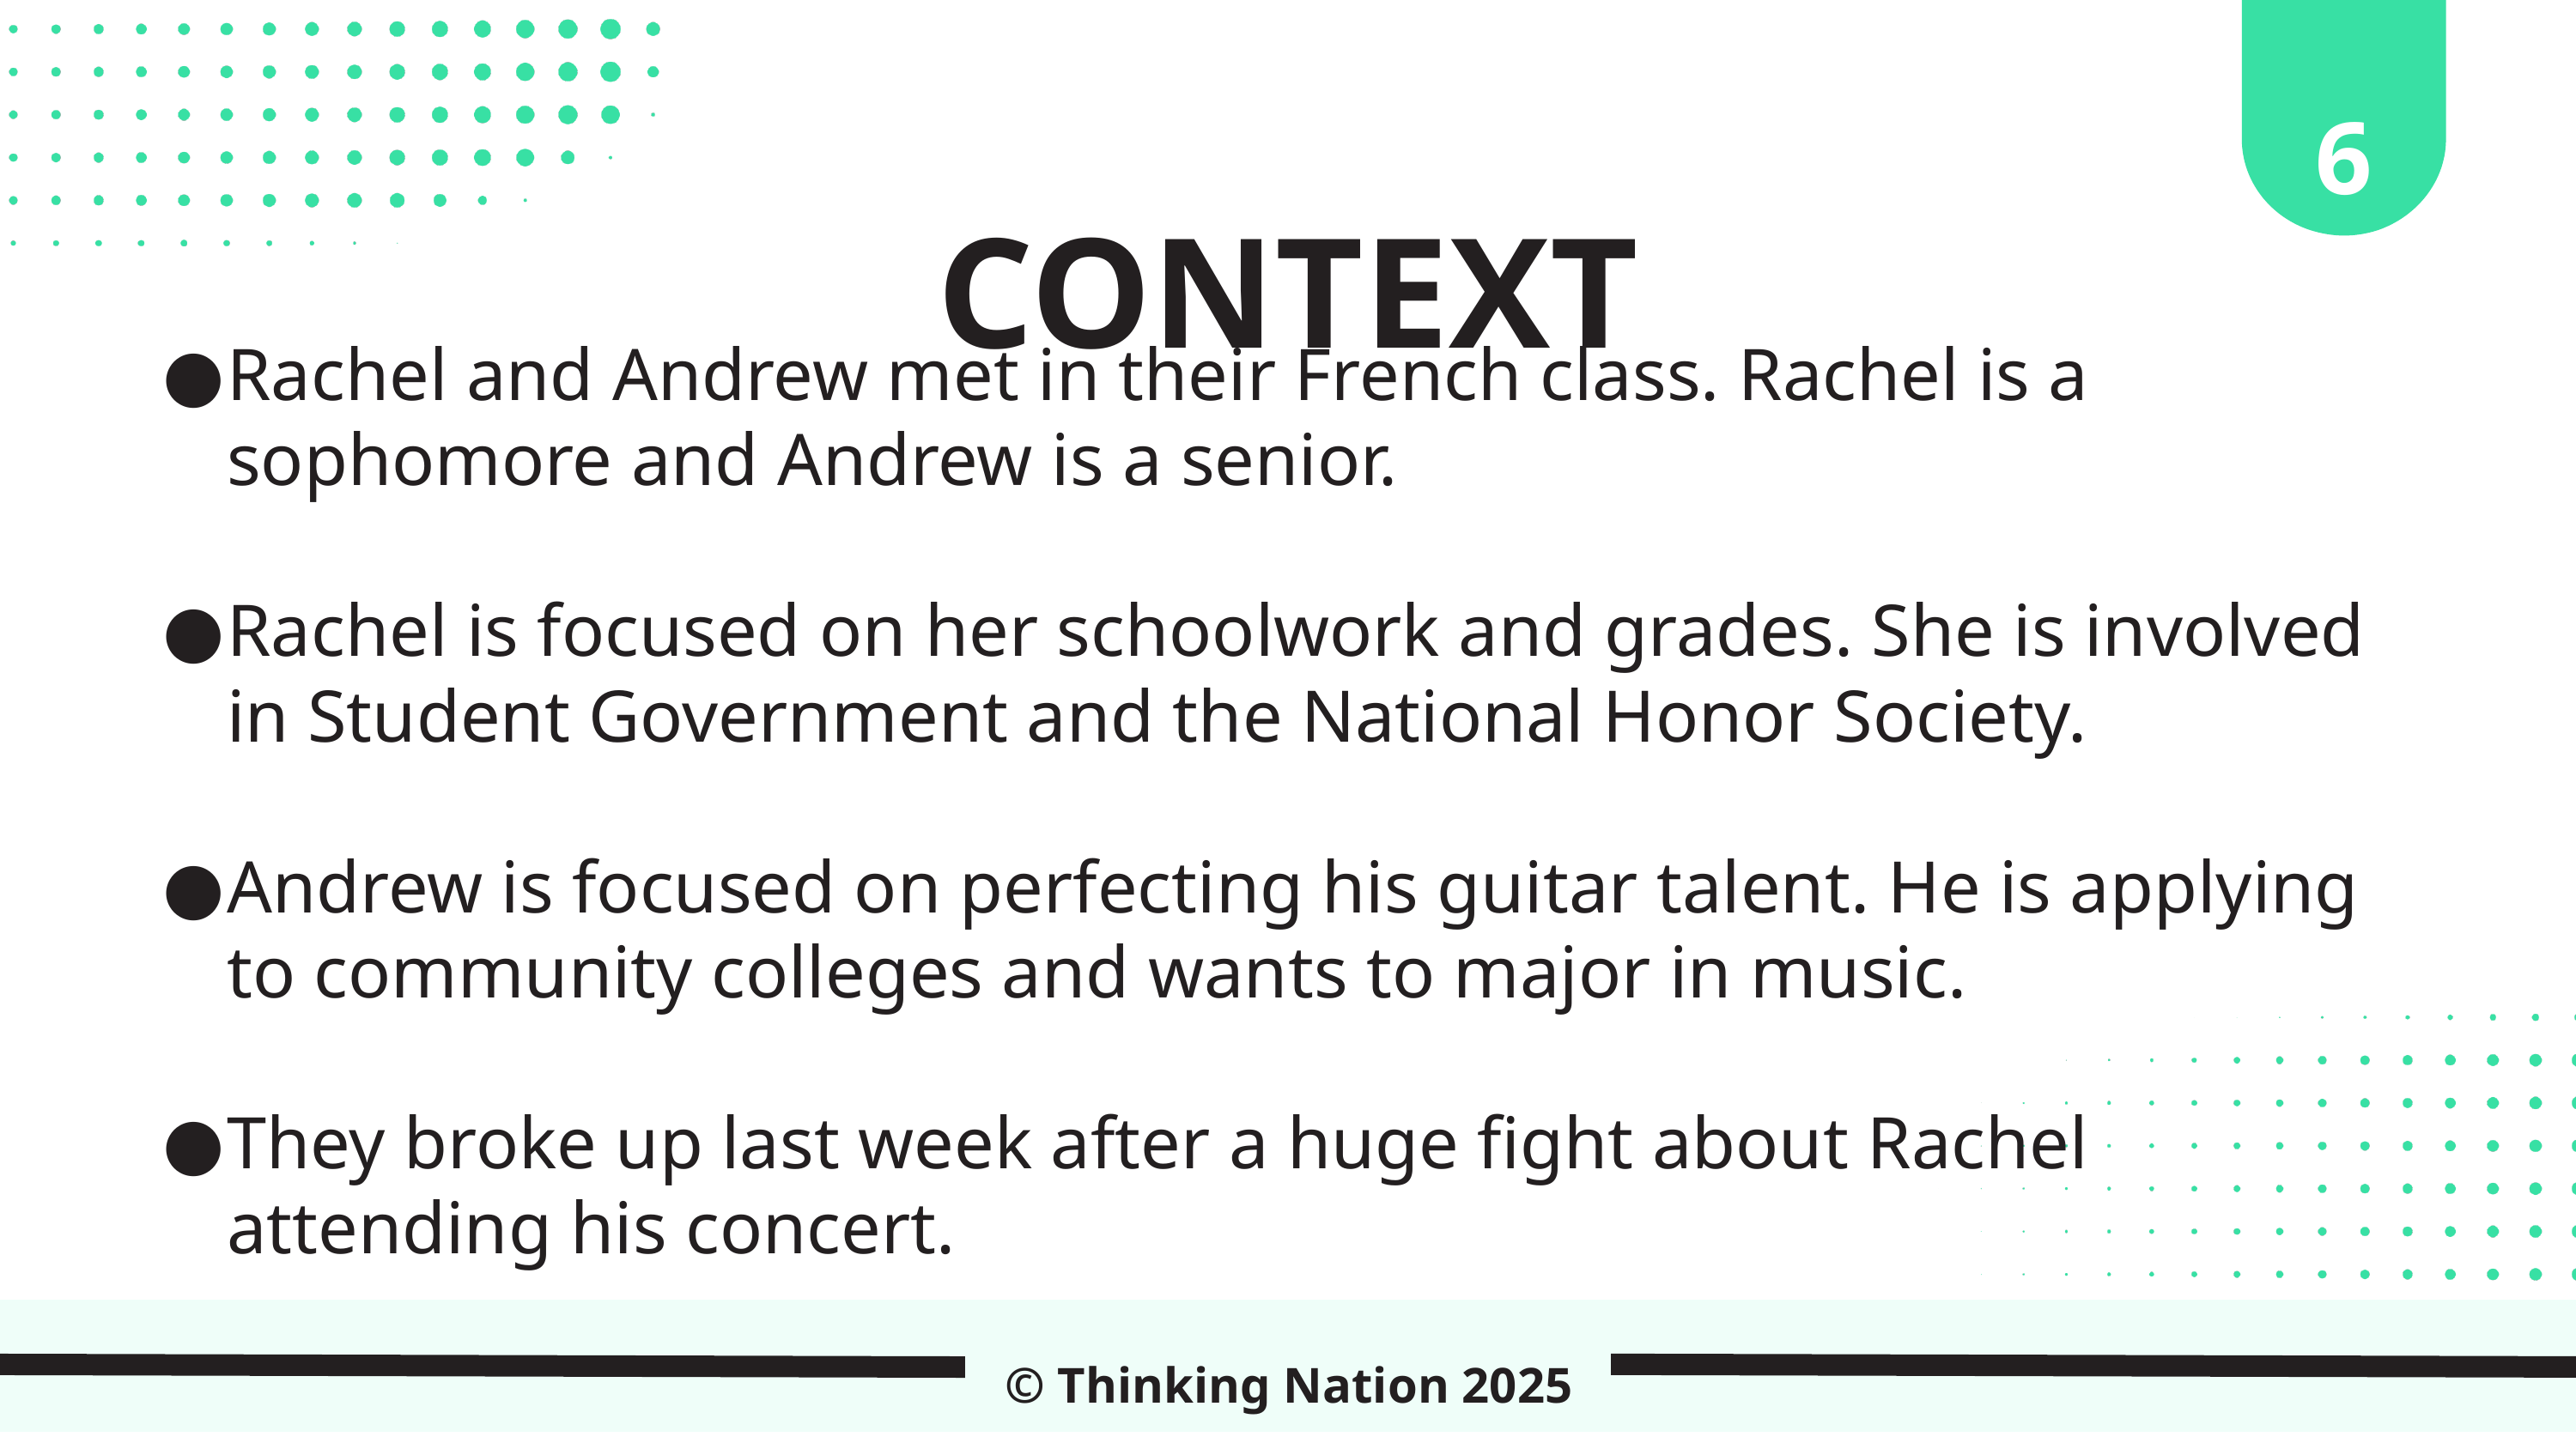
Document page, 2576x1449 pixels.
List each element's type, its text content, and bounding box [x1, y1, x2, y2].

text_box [0, 1299, 2576, 1433]
text_box [1938, 1013, 2576, 1299]
text_box [0, 0, 660, 246]
text_box Rachel and Andrew met in their French class. Rachel is a sophomore and Andrew is a senior. Rachel is focused on her schoolwork and grades. She is involved in Student Government and the National Honor Society. Andrew is focused on perfecting his guitar talent. He is applying to community colleges and wants to major in music. They broke up last week after a huge fight about Rachel attending his concert. [162, 329, 2414, 1269]
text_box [2233, 0, 2455, 236]
text_box CONTEXT [359, 123, 2216, 329]
